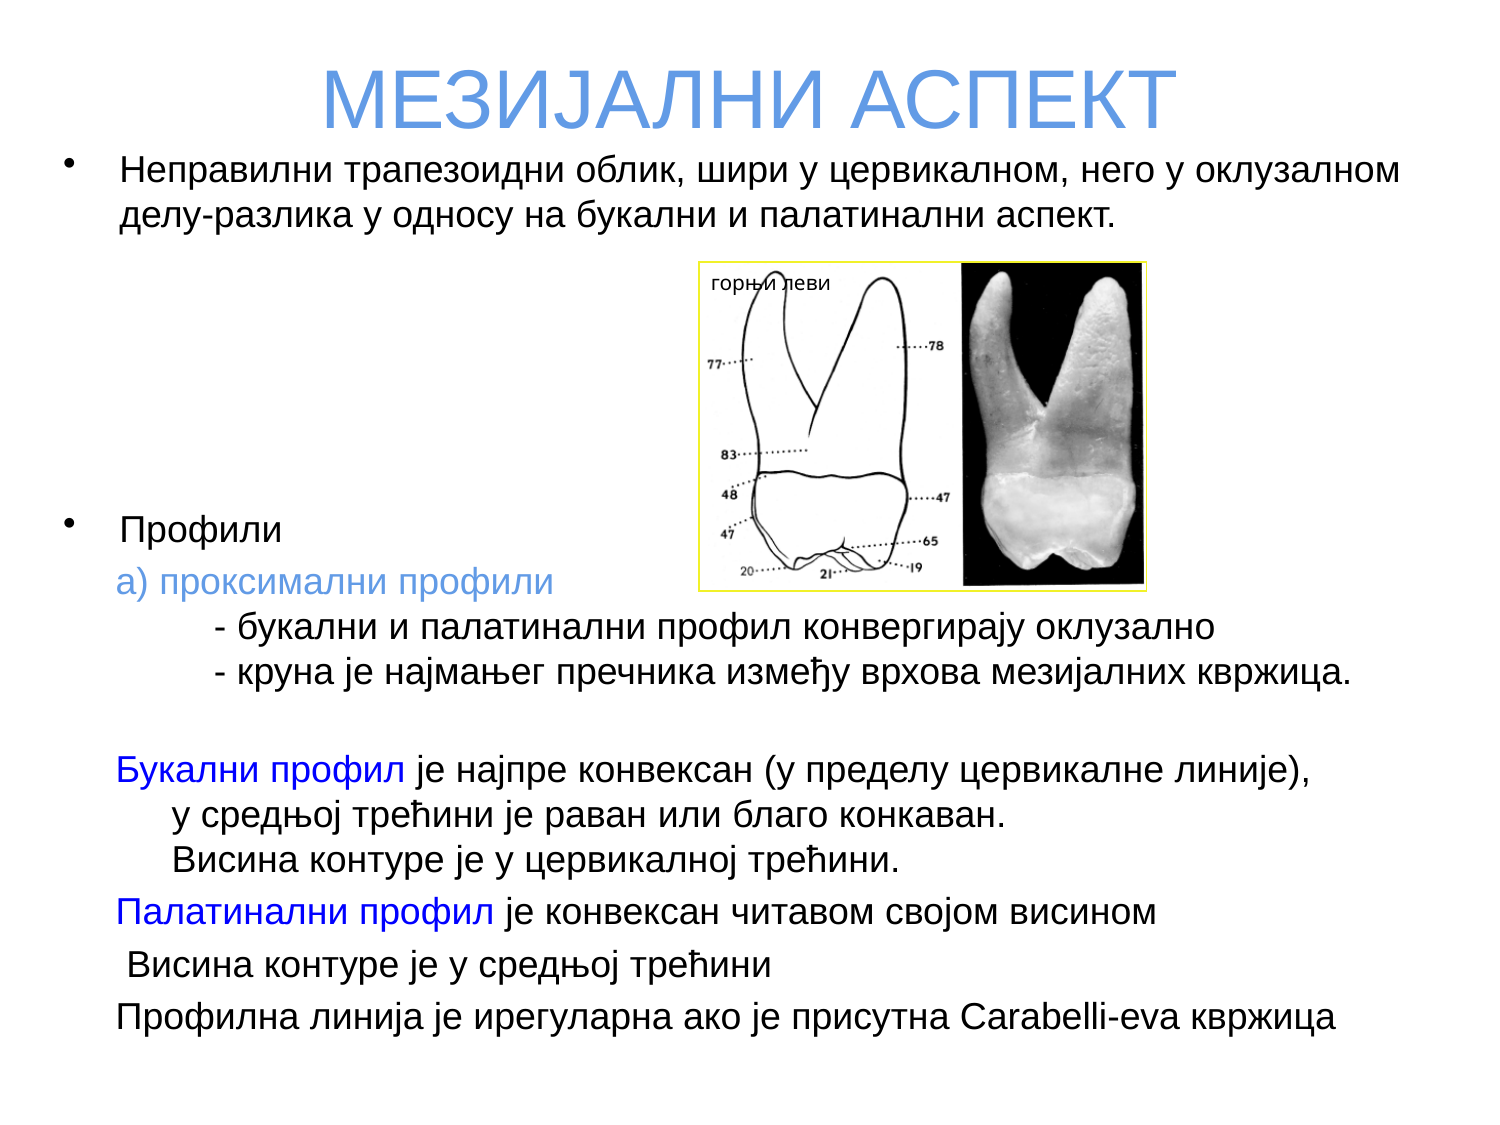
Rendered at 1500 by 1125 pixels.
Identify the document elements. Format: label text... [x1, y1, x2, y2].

title МЕЗИЈАЛНИ АСПЕКТ [74, 30, 1425, 137]
picture [699, 262, 1146, 591]
list Неправилни трапезоидни облик, шири у цервикалном, него у оклузалном делу-разлика у односу на букални и палатинални аспект. Профили а) проксимални профили - букални и палатинални профил конвергирају оклузално - круна је најмањег пречника између врхова мезијалних квржица. Букални профил је најпре конвексан (у пределу цервикалне линије), у средњој трећини је раван или благо конкаван. Висина контуре је у цервикалној трећини. Палатинални профил је конвексан читавом својом висином Висина контуре је у средњој трећини Профилна линија је ирегуларна ако је присутна Carabelli-eva квржица [47, 137, 1436, 1112]
